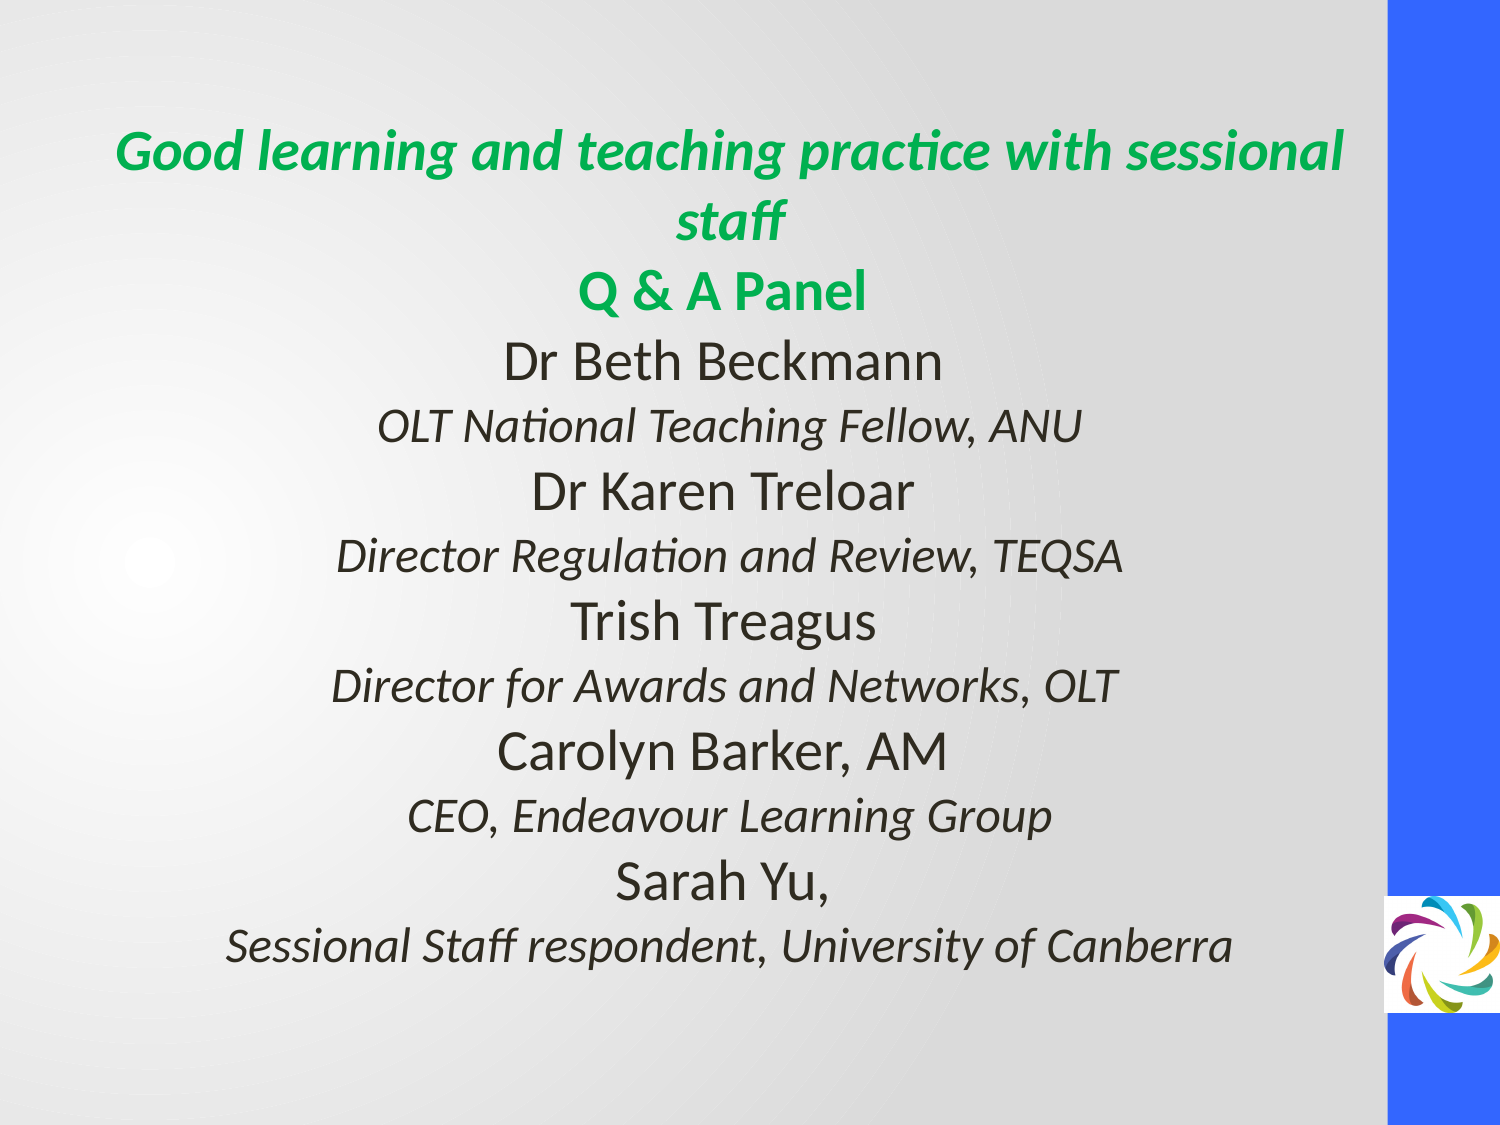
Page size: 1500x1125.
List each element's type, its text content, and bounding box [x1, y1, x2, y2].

text_box Good learning and teaching practice with sessional staff Q & A Panel Dr Beth Beckmann OLT National Teaching Fellow, ANU Dr Karen Treloar Director Regulation and Review, TEQSA Trish Treagus Director for Awards and Networks, OLT Carolyn Barker, AM CEO, Endeavour Learning Group Sarah Yu, Sessional Staff respondent, University of Canberra [43, 104, 1417, 980]
picture [1384, 896, 1500, 1013]
